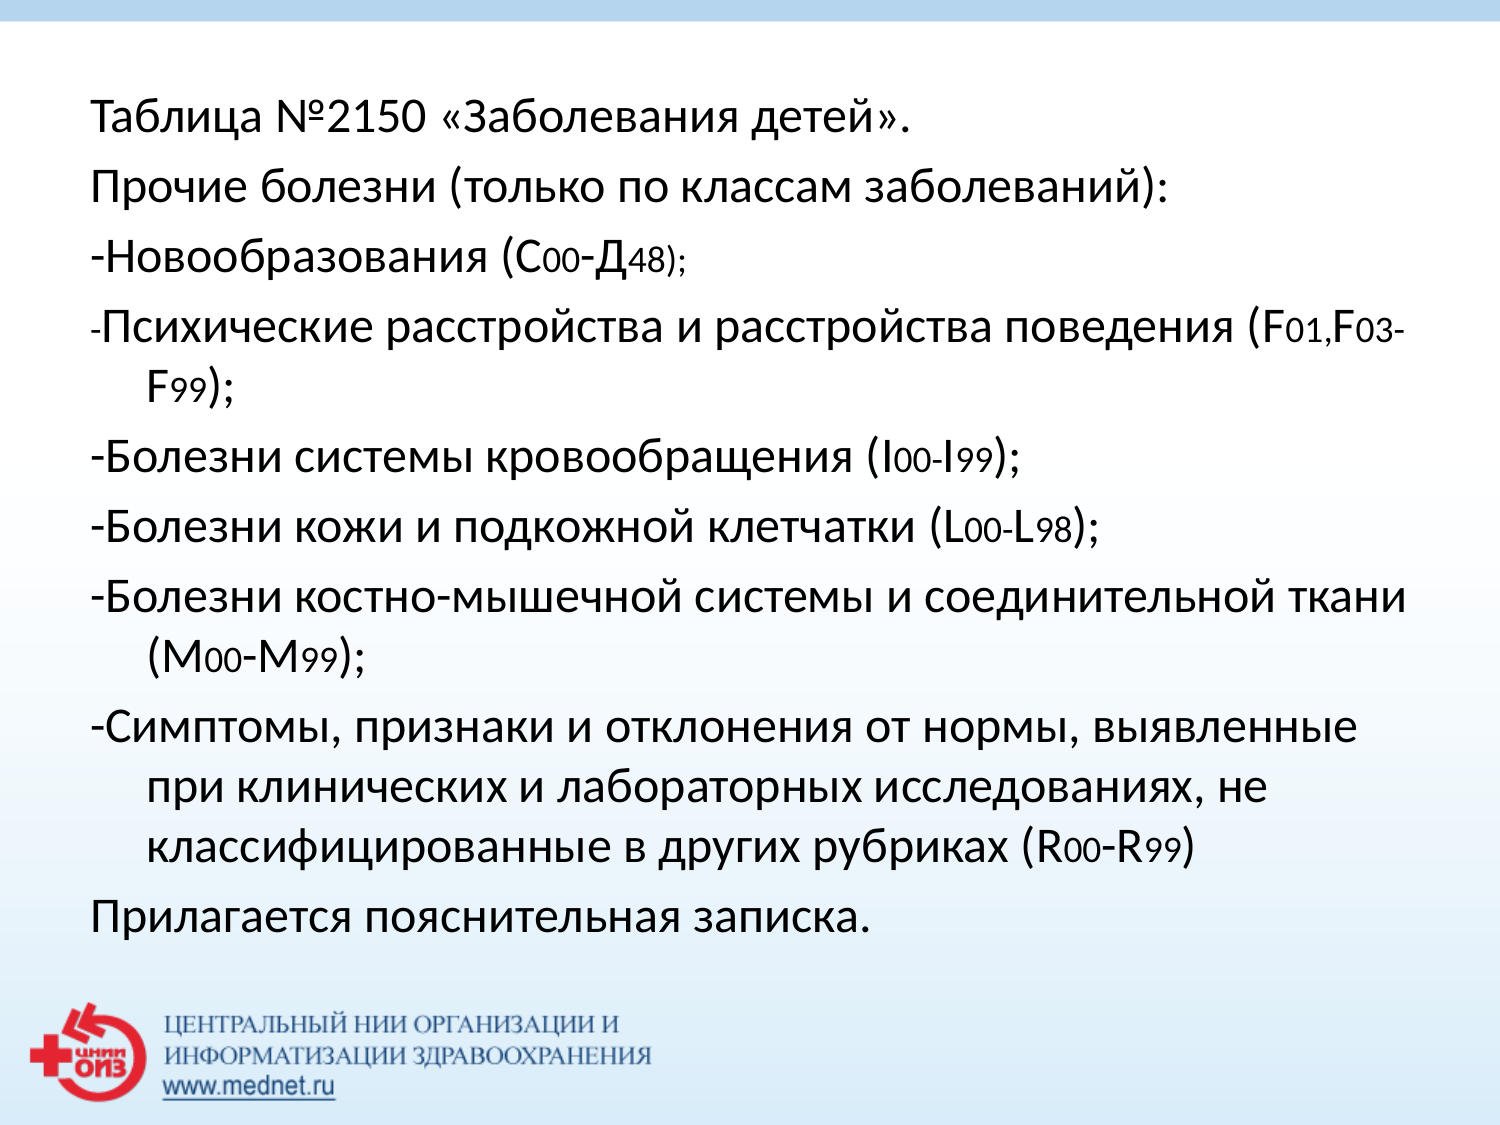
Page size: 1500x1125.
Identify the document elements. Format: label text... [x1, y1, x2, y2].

picture [0, 0, 1500, 1125]
list Таблица №2150 «Заболевания детей». Прочие болезни (только по классам заболеваний): -Новообразования (С00-Д48); -Психические расстройства и расстройства поведения (F01,F03-F99); -Болезни системы кровообращения (I00-I99); -Болезни кожи и подкожной клетчатки (L00-L98); -Болезни костно-мышечной системы и соединительной ткани (М00-М99); -Симптомы, признаки и отклонения от нормы, выявленные при клинических и лабораторных исследованиях, не классифицированные в других рубриках (R00-R99) Прилагается пояснительная записка. [75, 75, 1425, 963]
